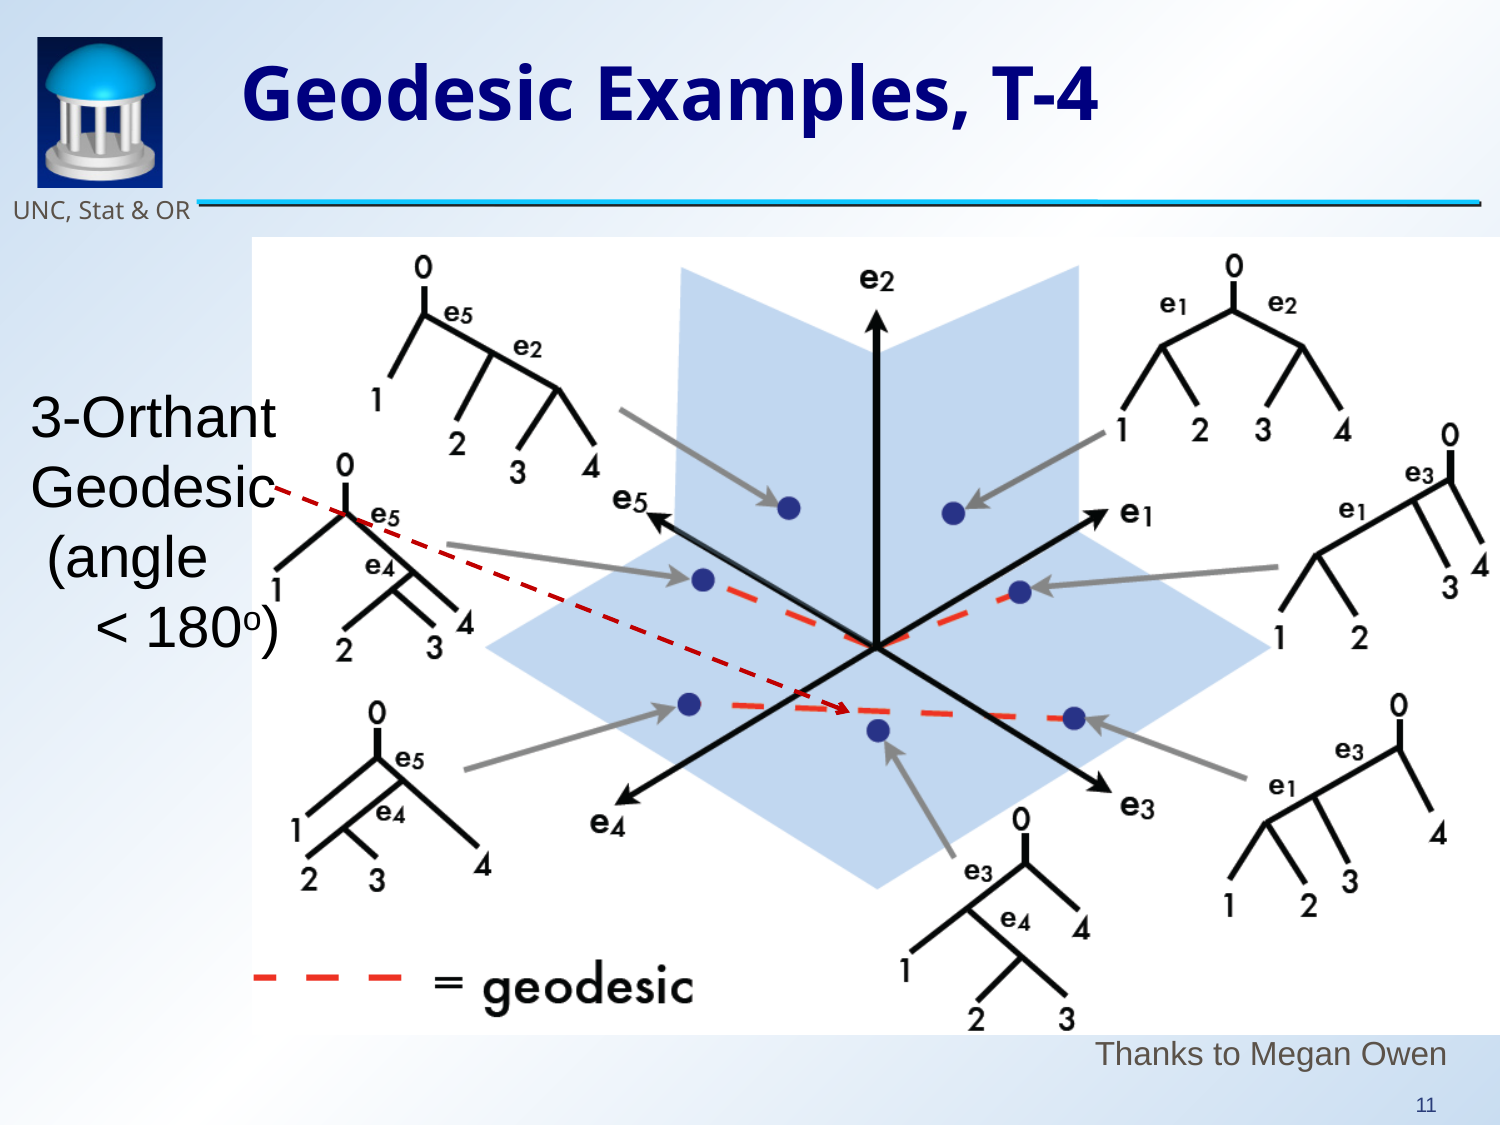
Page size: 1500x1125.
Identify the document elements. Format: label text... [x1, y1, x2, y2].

picture [251, 237, 1500, 1035]
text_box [274, 487, 851, 713]
title Geodesic Examples, T-4 [224, 24, 1438, 156]
text_box 3-Orthant Geodesic (angle < 180o) [15, 302, 246, 667]
text_box Thanks to Megan Owen [1080, 1044, 1463, 1080]
